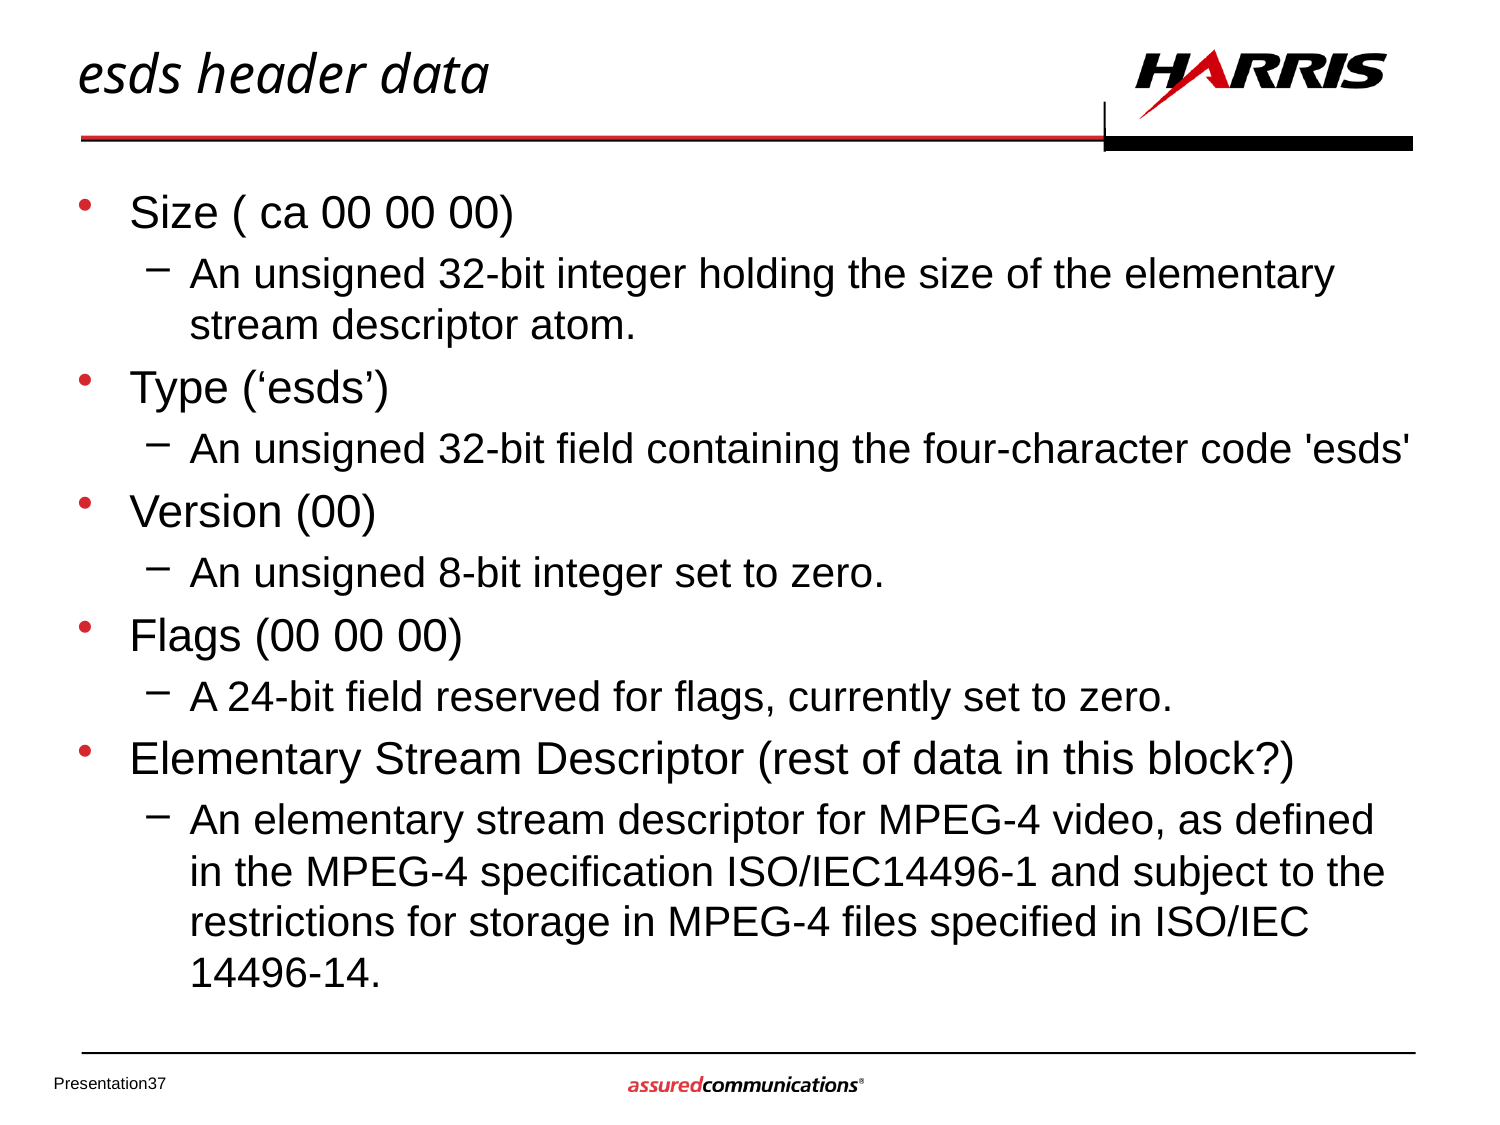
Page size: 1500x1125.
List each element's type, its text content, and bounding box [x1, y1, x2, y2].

title esds header data [62, 27, 951, 117]
picture [628, 1076, 864, 1092]
list Size ( ca 00 00 00) An unsigned 32-bit integer holding the size of the elementary stream descriptor atom. Type (‘esds’) An unsigned 32-bit field containing the four-character code 'esds' Version (00) An unsigned 8-bit integer set to zero. Flags (00 00 00) A 24-bit field reserved for flags, currently set to zero. Elementary Stream Descriptor (rest of data in this block?) An elementary stream descriptor for MPEG-4 video, as defined in the MPEG-4 specification ISO/IEC14496-1 and subject to the restrictions for storage in MPEG-4 files specified in ISO/IEC 14496-14. [62, 174, 1429, 1020]
picture [1135, 49, 1387, 119]
